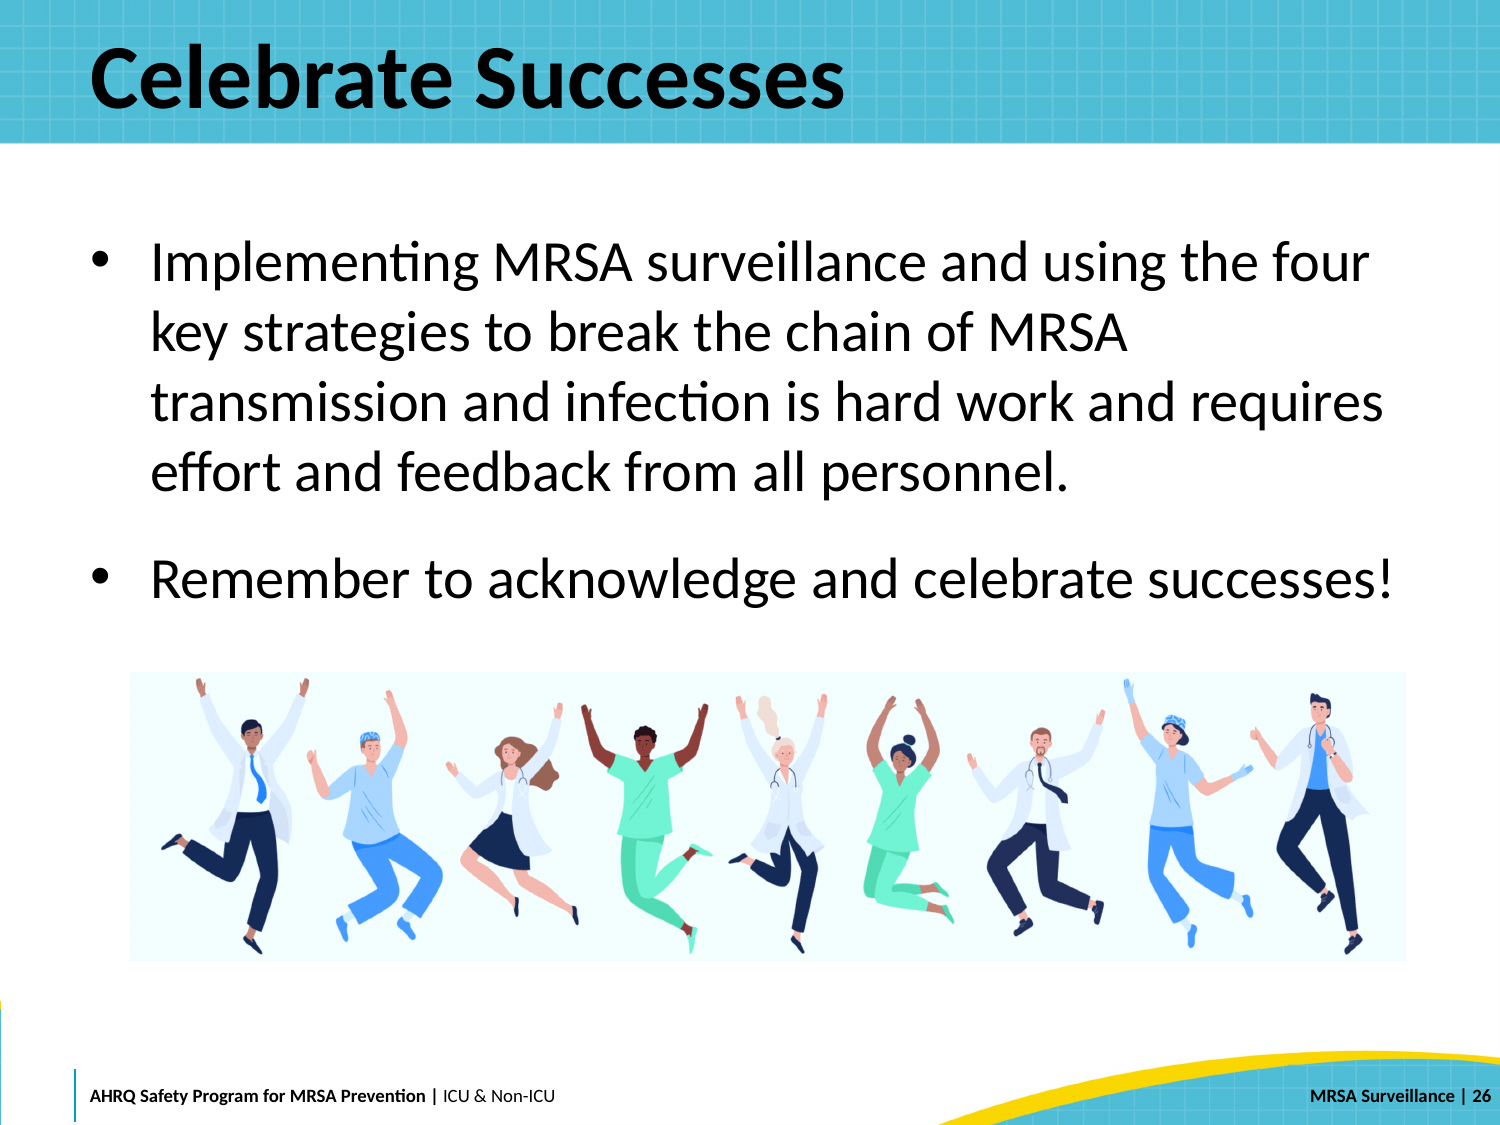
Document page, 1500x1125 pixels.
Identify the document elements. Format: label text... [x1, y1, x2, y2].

slide_number | 26 [1455, 1065, 1500, 1125]
title Celebrate Successes [75, 0, 1425, 150]
picture [0, 0, 1500, 1125]
list Implementing MRSA surveillance and using the four key strategies to break the chain of MRSA transmission and infection is hard work and requires effort and feedback from all personnel. Remember to acknowledge and celebrate successes! [75, 215, 1425, 714]
